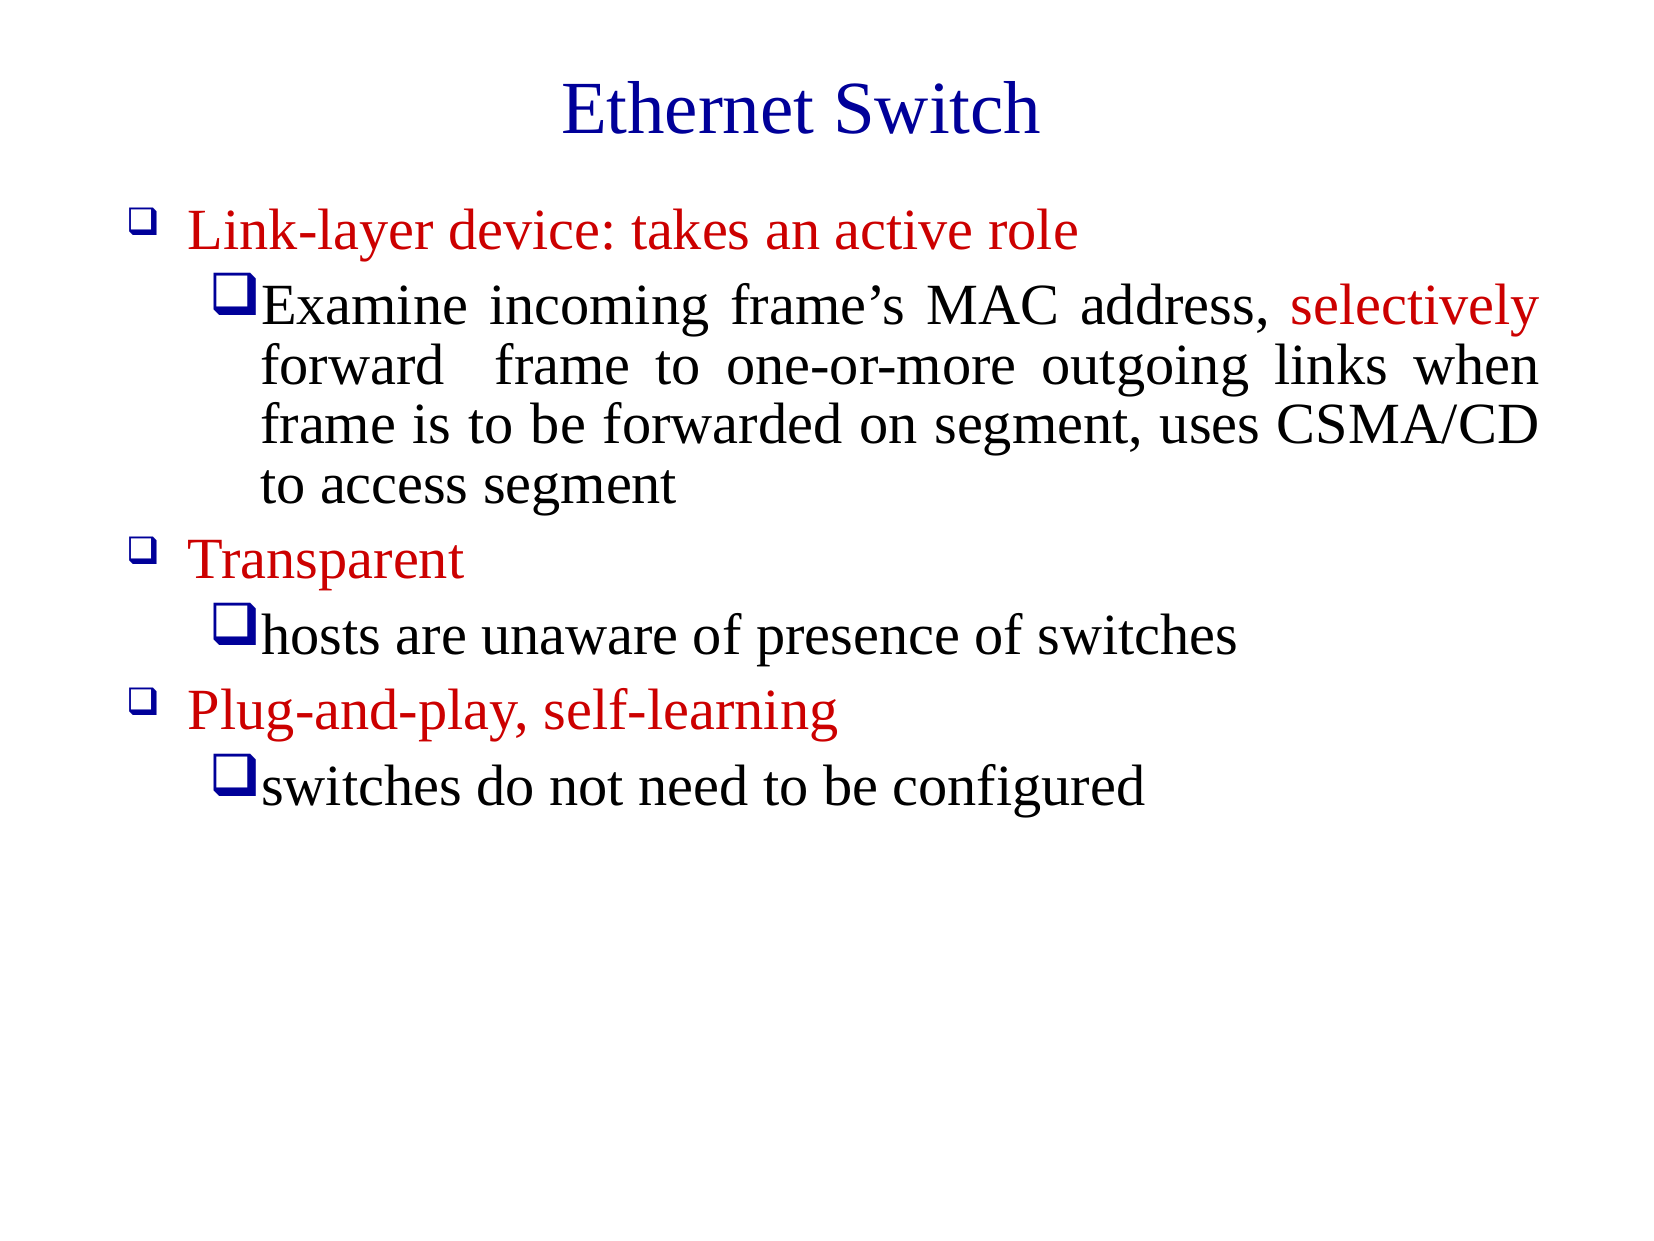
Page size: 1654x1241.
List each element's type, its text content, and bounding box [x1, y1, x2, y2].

text_box Link-layer device: takes an active role Examine incoming frame’s MAC address, selectively forward frame to one-or-more outgoing links when frame is to be forwarded on segment, uses CSMA/CD to access segment Transparent hosts are unaware of presence of switches Plug-and-play, self-learning switches do not need to be configured [109, 193, 1557, 1033]
text_box Ethernet Switch [98, 0, 1505, 207]
